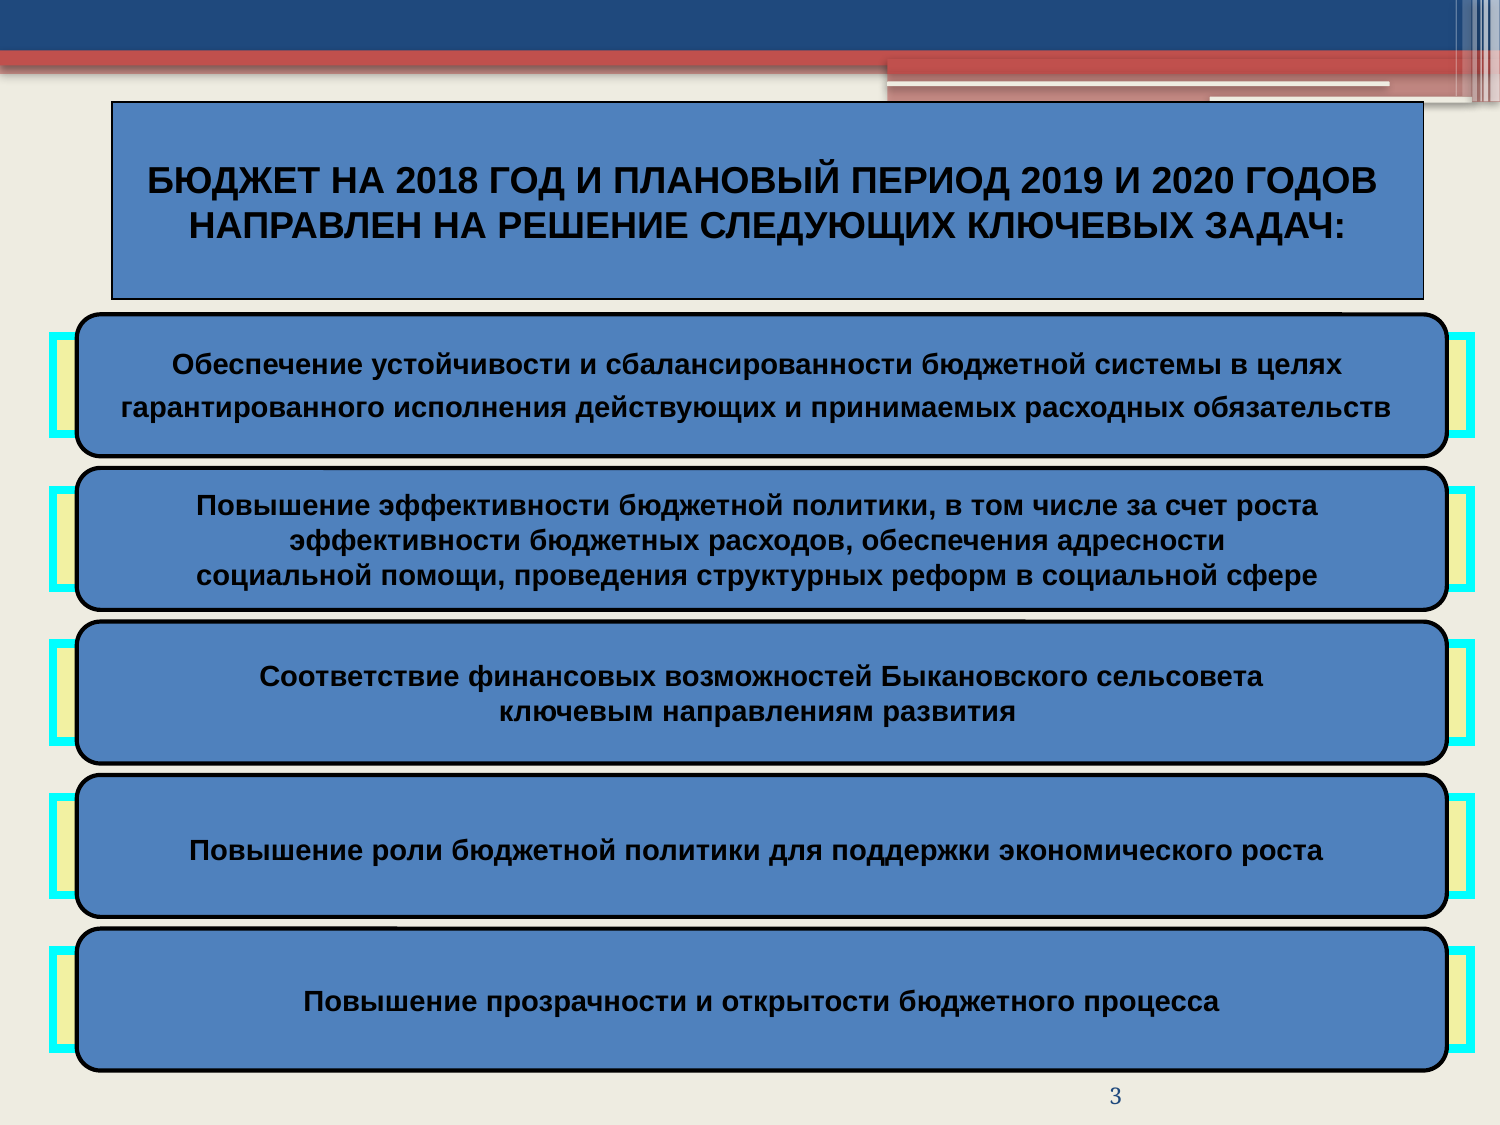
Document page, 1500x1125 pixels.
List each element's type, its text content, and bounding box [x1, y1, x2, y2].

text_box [52, 621, 1471, 764]
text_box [52, 928, 1471, 1071]
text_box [52, 467, 1471, 611]
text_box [52, 774, 1471, 918]
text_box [52, 314, 1471, 457]
text_box БЮДЖЕТ НА 2018 ГОД И ПЛАНОВЫЙ ПЕРИОД 2019 И 2020 ГОДОВ НАПРАВЛЕН НА РЕШЕНИЕ СЛЕДУЮЩИХ КЛЮЧЕВЫХ ЗАДАЧ: [112, 101, 1424, 300]
slide_number 3 [1025, 1080, 1123, 1113]
